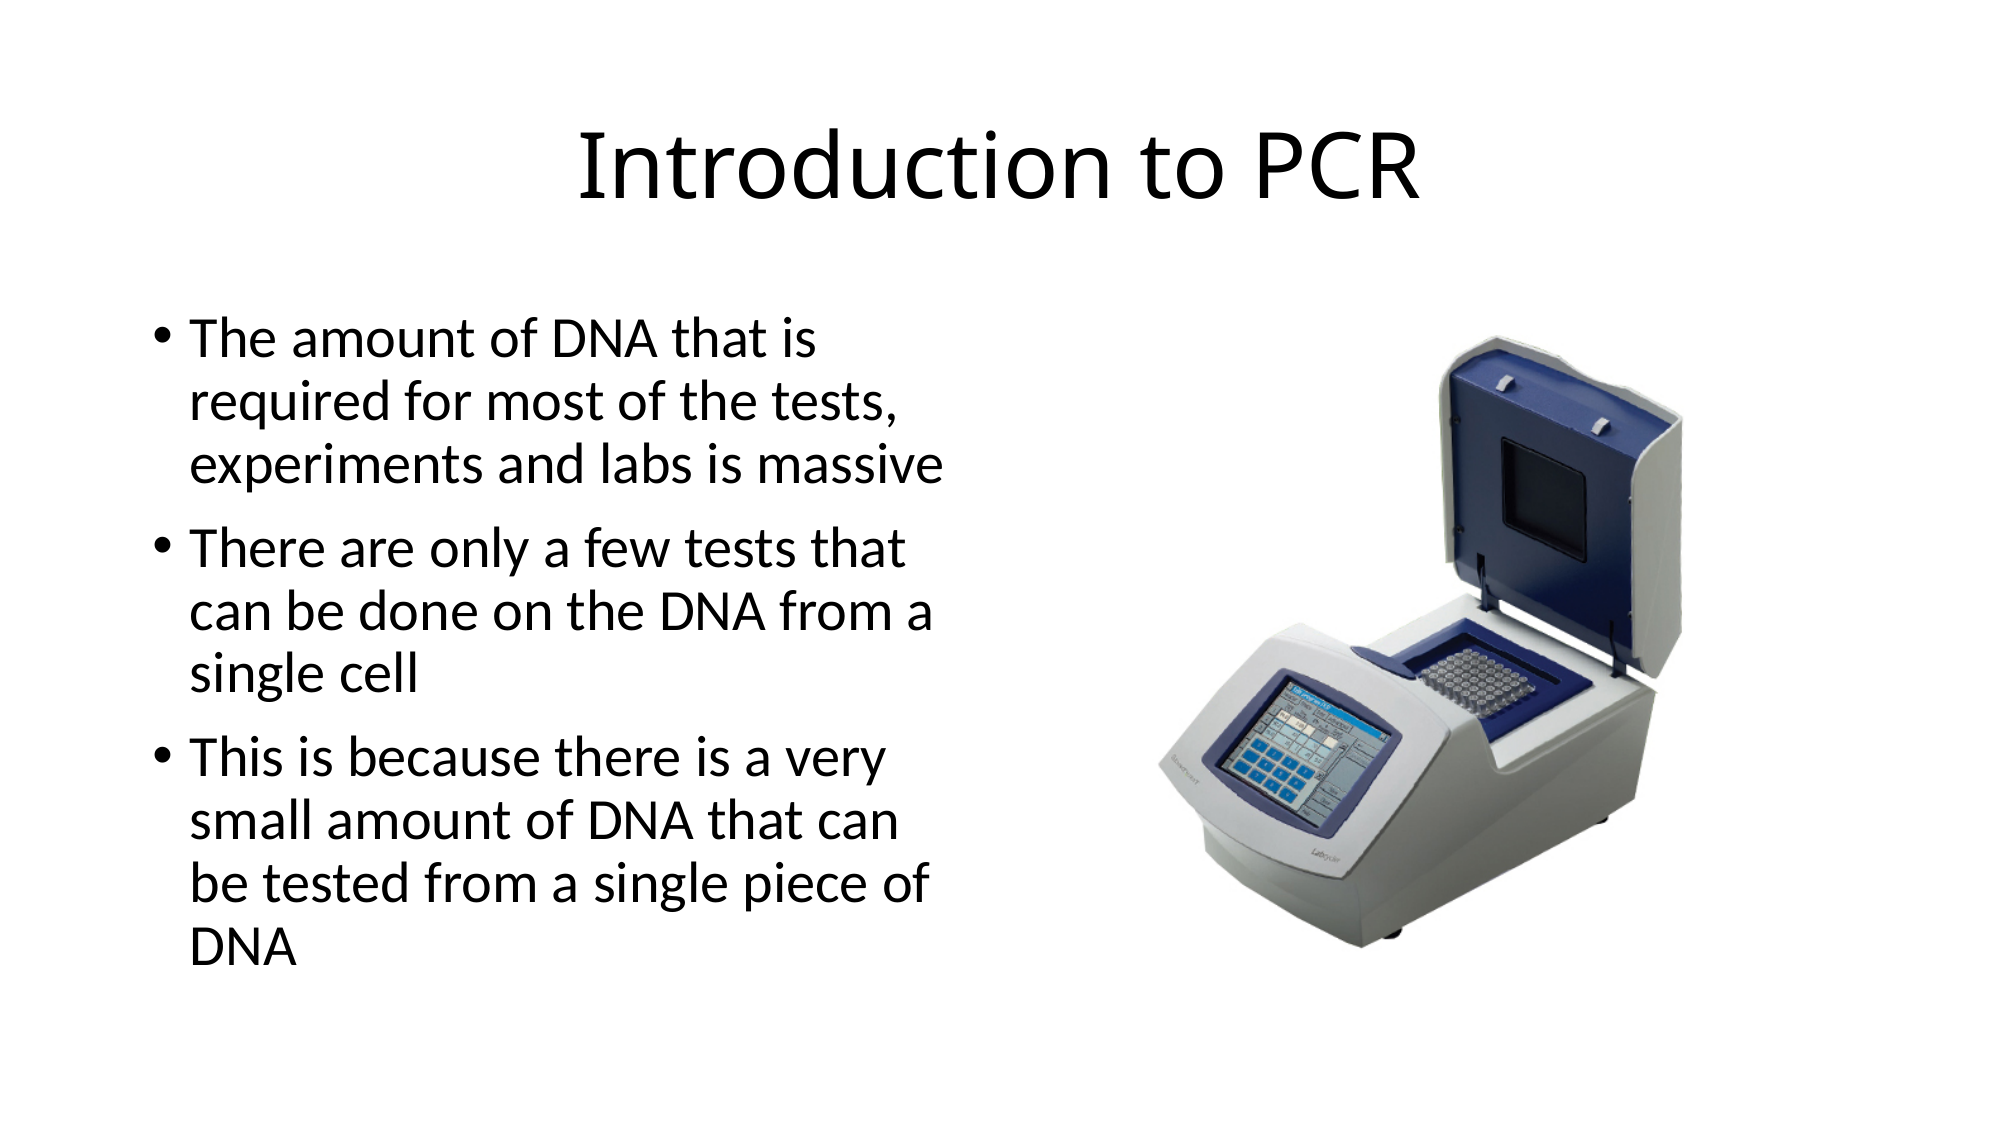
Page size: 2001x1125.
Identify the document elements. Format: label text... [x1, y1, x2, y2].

list The amount of DNA that is required for most of the tests, experiments and labs is massive There are only a few tests that can be done on the DNA from a single cell This is because there is a very small amount of DNA that can be tested from a single piece of DNA [137, 299, 988, 1014]
title Introduction to PCR [137, 59, 1863, 278]
picture [1017, 324, 1902, 957]
